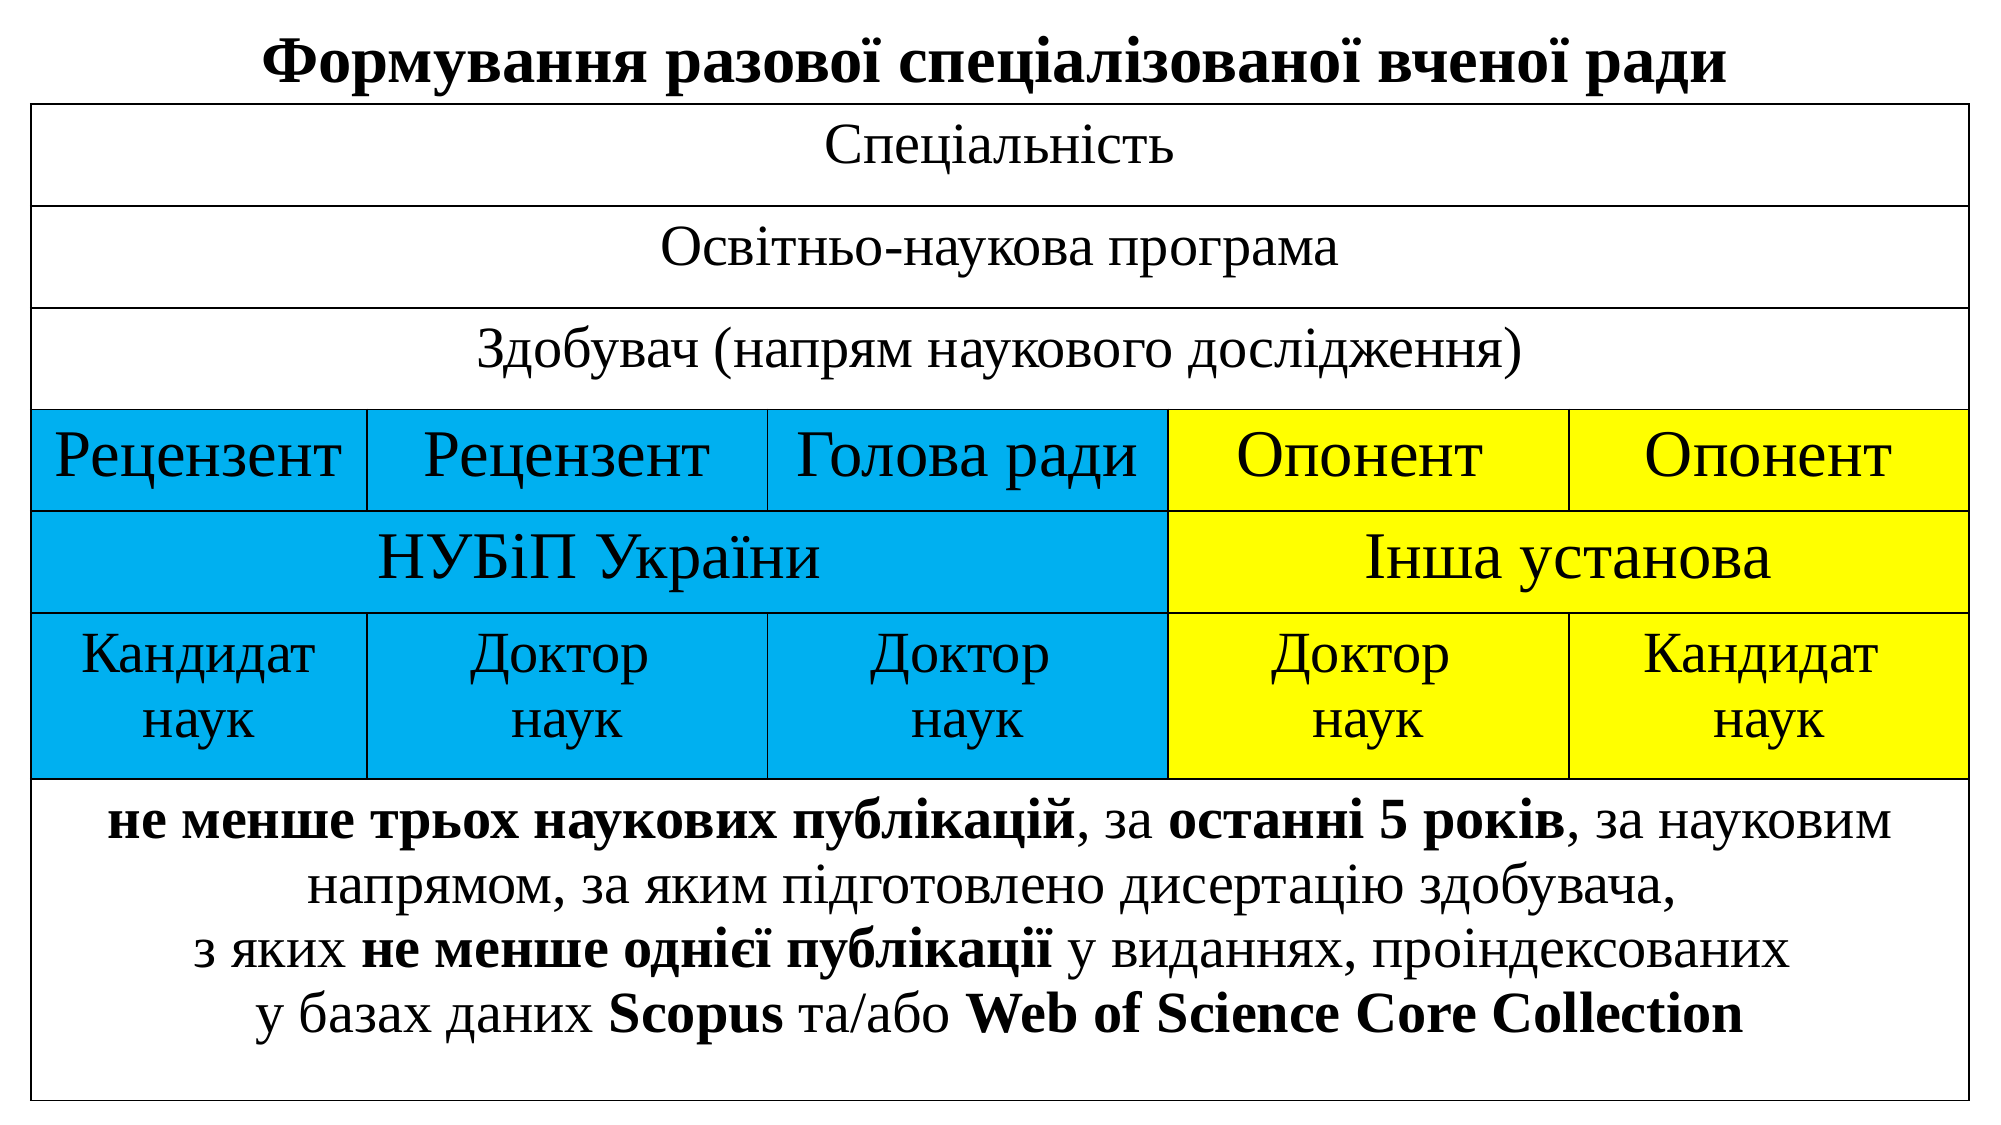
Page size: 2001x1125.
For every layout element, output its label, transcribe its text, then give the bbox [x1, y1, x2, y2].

table_cell Кандидат наук [32, 614, 366, 778]
table_cell не менше трьох наукових публікацій, за останні 5 років, за науковим напрямом, за яким підготовлено дисертацію здобувача, з яких не менше однієї публікації у виданнях, проіндексованих у базах даних Scopus та/або Web of Science Core Collection [32, 780, 1968, 1100]
table_cell Опонент [1169, 410, 1568, 510]
title Формування разової спеціалізованої вченої ради [21, 0, 1970, 104]
table_cell Рецензент [368, 410, 767, 510]
table_cell Кандидат наук [1570, 614, 1968, 778]
table_cell Рецензент [32, 410, 366, 510]
table_cell НУБіП України [32, 512, 1167, 612]
table_cell Інша установа [1169, 512, 1968, 612]
table_cell Опонент [1570, 410, 1968, 510]
table_header Спеціальність [32, 105, 1968, 205]
table_cell Голова ради [768, 410, 1167, 510]
table_cell Доктор наук [1169, 614, 1568, 778]
table_cell Доктор наук [368, 614, 767, 778]
table_cell Доктор наук [768, 614, 1167, 778]
table_cell Здобувач (напрям наукового дослідження) [32, 309, 1968, 409]
table_cell Освітньо-наукова програма [32, 207, 1968, 307]
